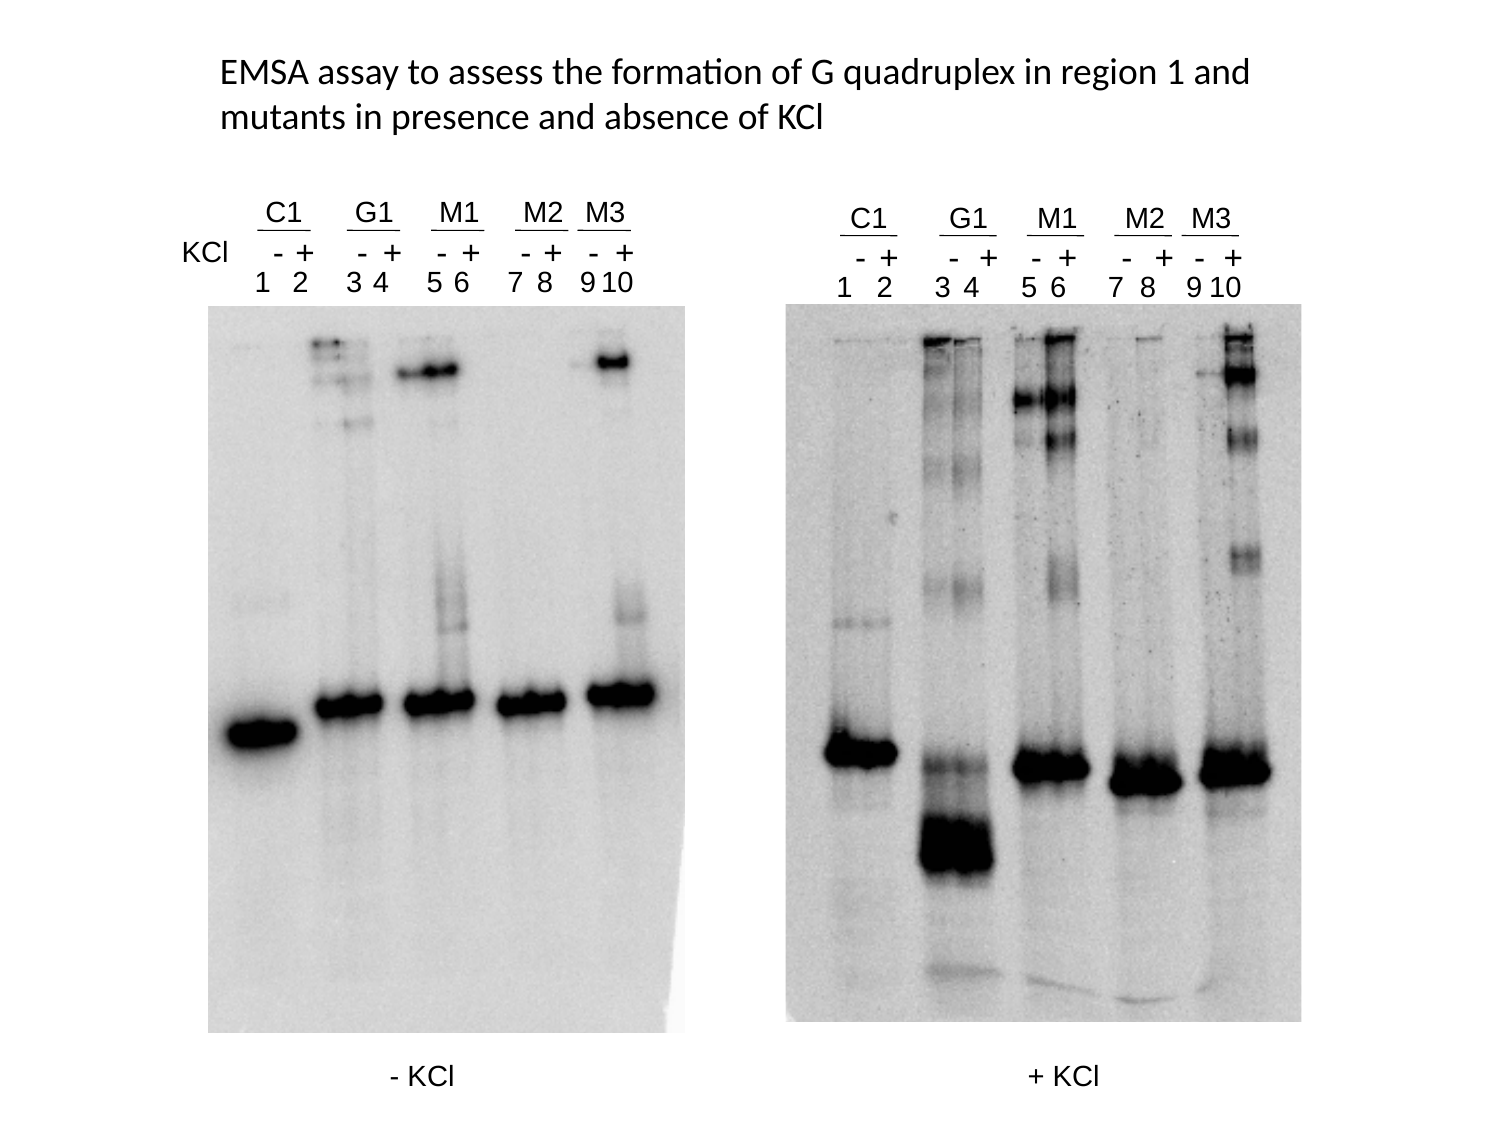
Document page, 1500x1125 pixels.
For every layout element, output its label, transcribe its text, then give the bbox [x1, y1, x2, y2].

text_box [159, 186, 1302, 1101]
text_box EMSA assay to assess the formation of G quadruplex in region 1 and mutants in presence and absence of KCl [205, 39, 1279, 145]
